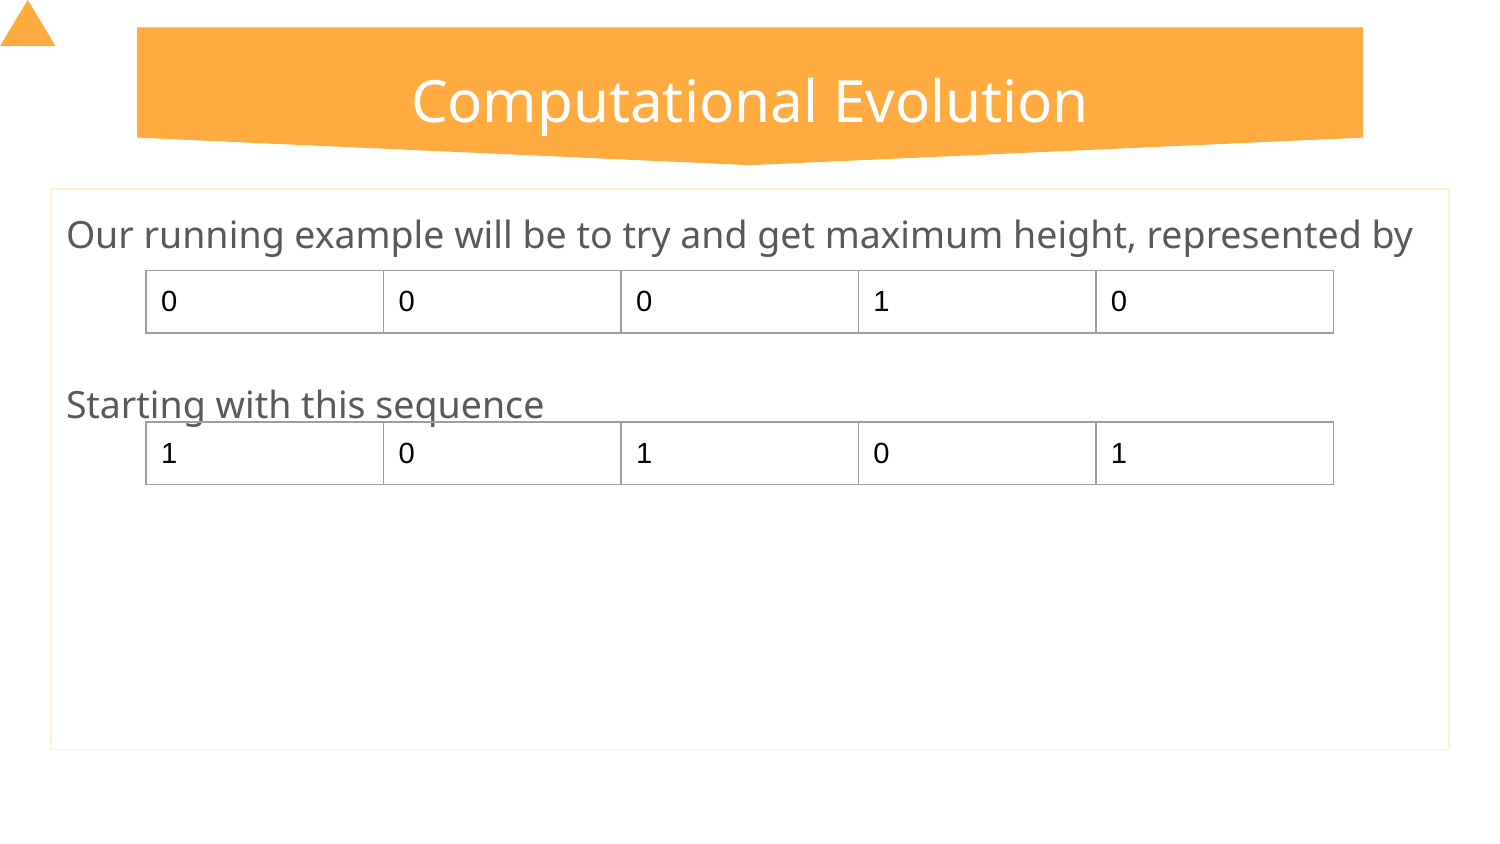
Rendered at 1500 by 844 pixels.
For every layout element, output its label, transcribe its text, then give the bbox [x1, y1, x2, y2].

text_box [0, 0, 56, 47]
table_header 1 [1097, 423, 1333, 484]
table_header 0 [1097, 271, 1333, 332]
text_box [137, 27, 1363, 49]
table_header 1 [622, 423, 858, 484]
table_header 1 [859, 271, 1095, 332]
title Computational Evolution [51, 49, 1449, 144]
table_header 0 [384, 423, 620, 484]
table_header 0 [859, 423, 1095, 484]
table_header 0 [147, 271, 383, 332]
text_box [279, 144, 1221, 166]
table_header 0 [622, 271, 858, 332]
list Our running example will be to try and get maximum height, represented by Starting with this sequence [51, 189, 1449, 750]
table_header 0 [384, 271, 620, 332]
table_header 1 [147, 423, 383, 484]
